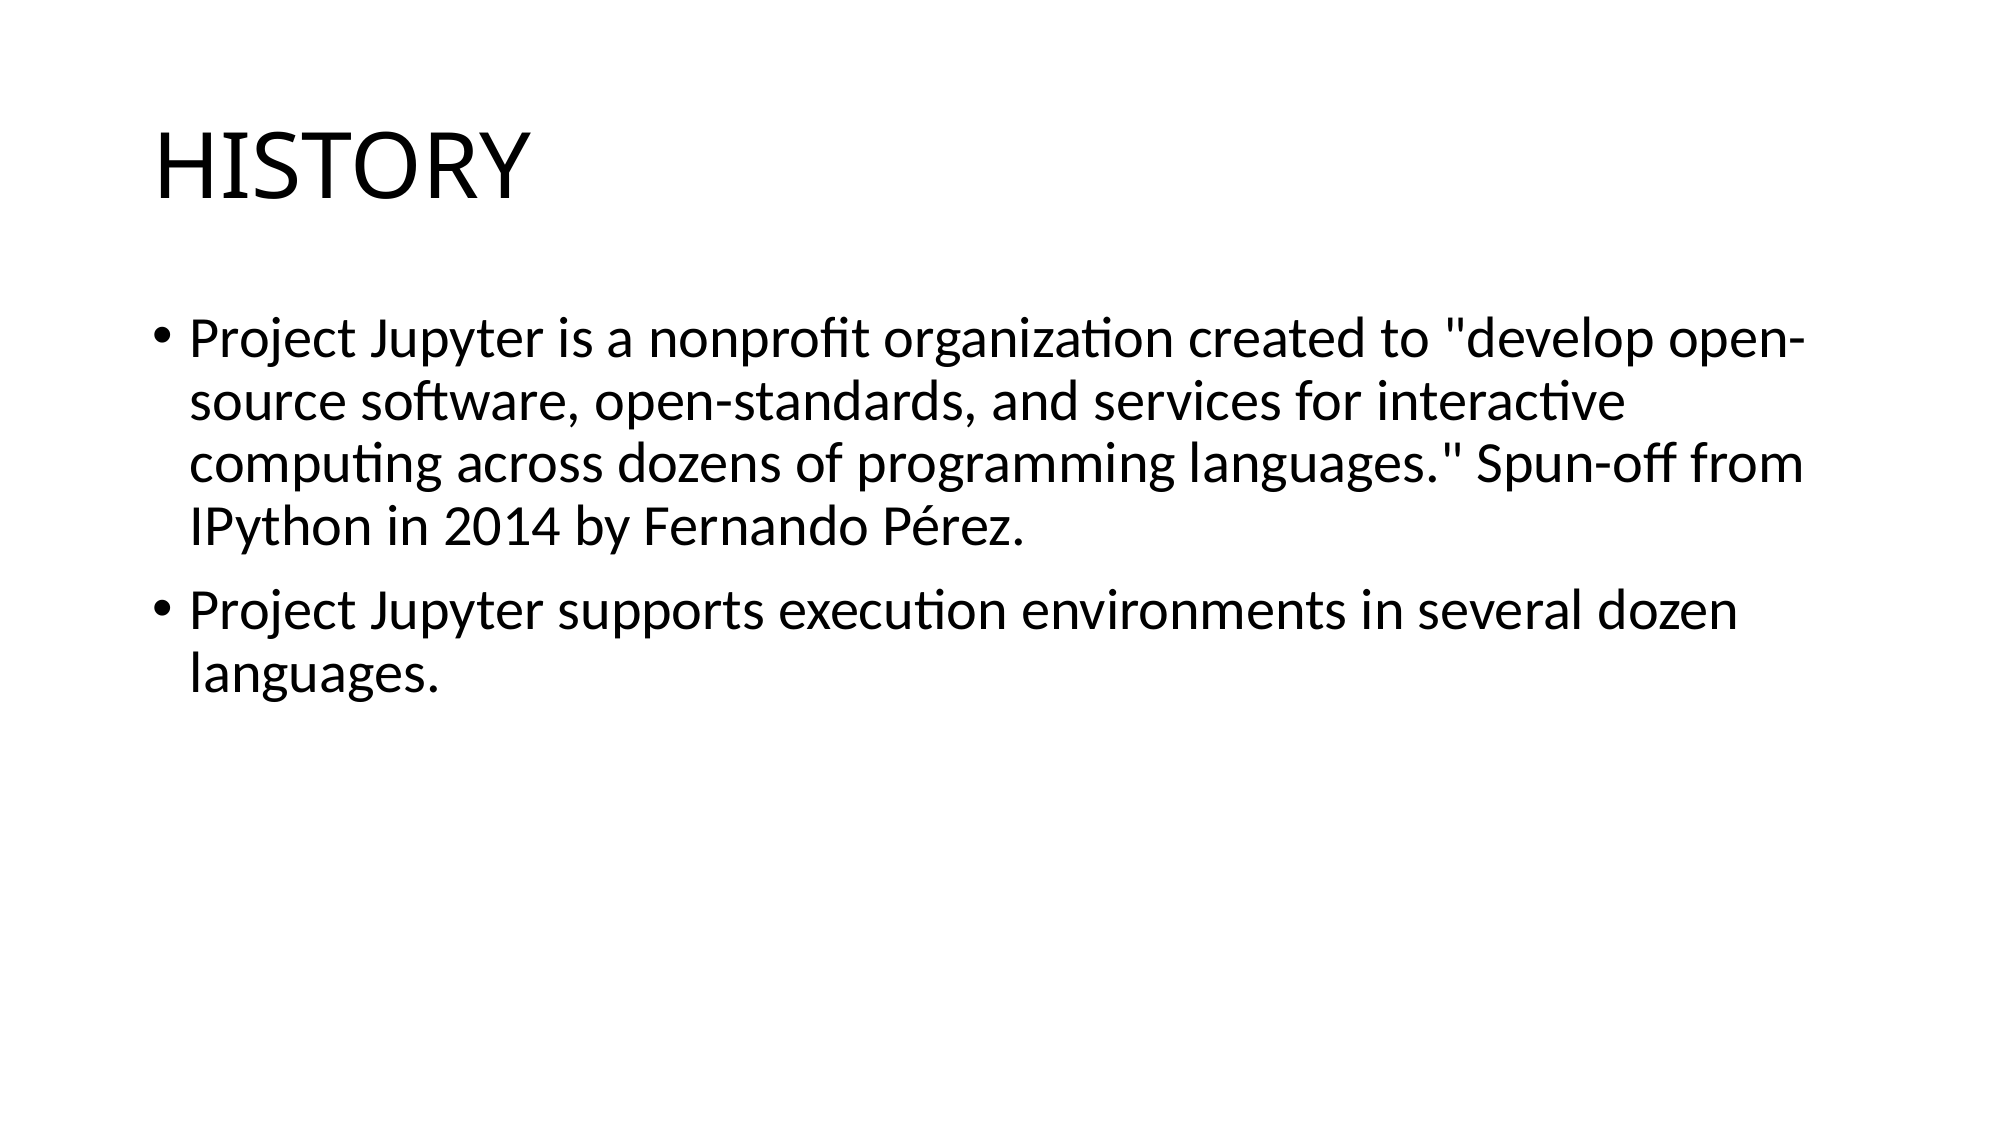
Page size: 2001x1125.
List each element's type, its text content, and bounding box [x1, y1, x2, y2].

list Project Jupyter is a nonprofit organization created to "develop open-source software, open-standards, and services for interactive computing across dozens of programming languages." Spun-off from IPython in 2014 by Fernando Pérez. Project Jupyter supports execution environments in several dozen languages. [137, 299, 1863, 1014]
title HISTORY [137, 59, 1863, 278]
